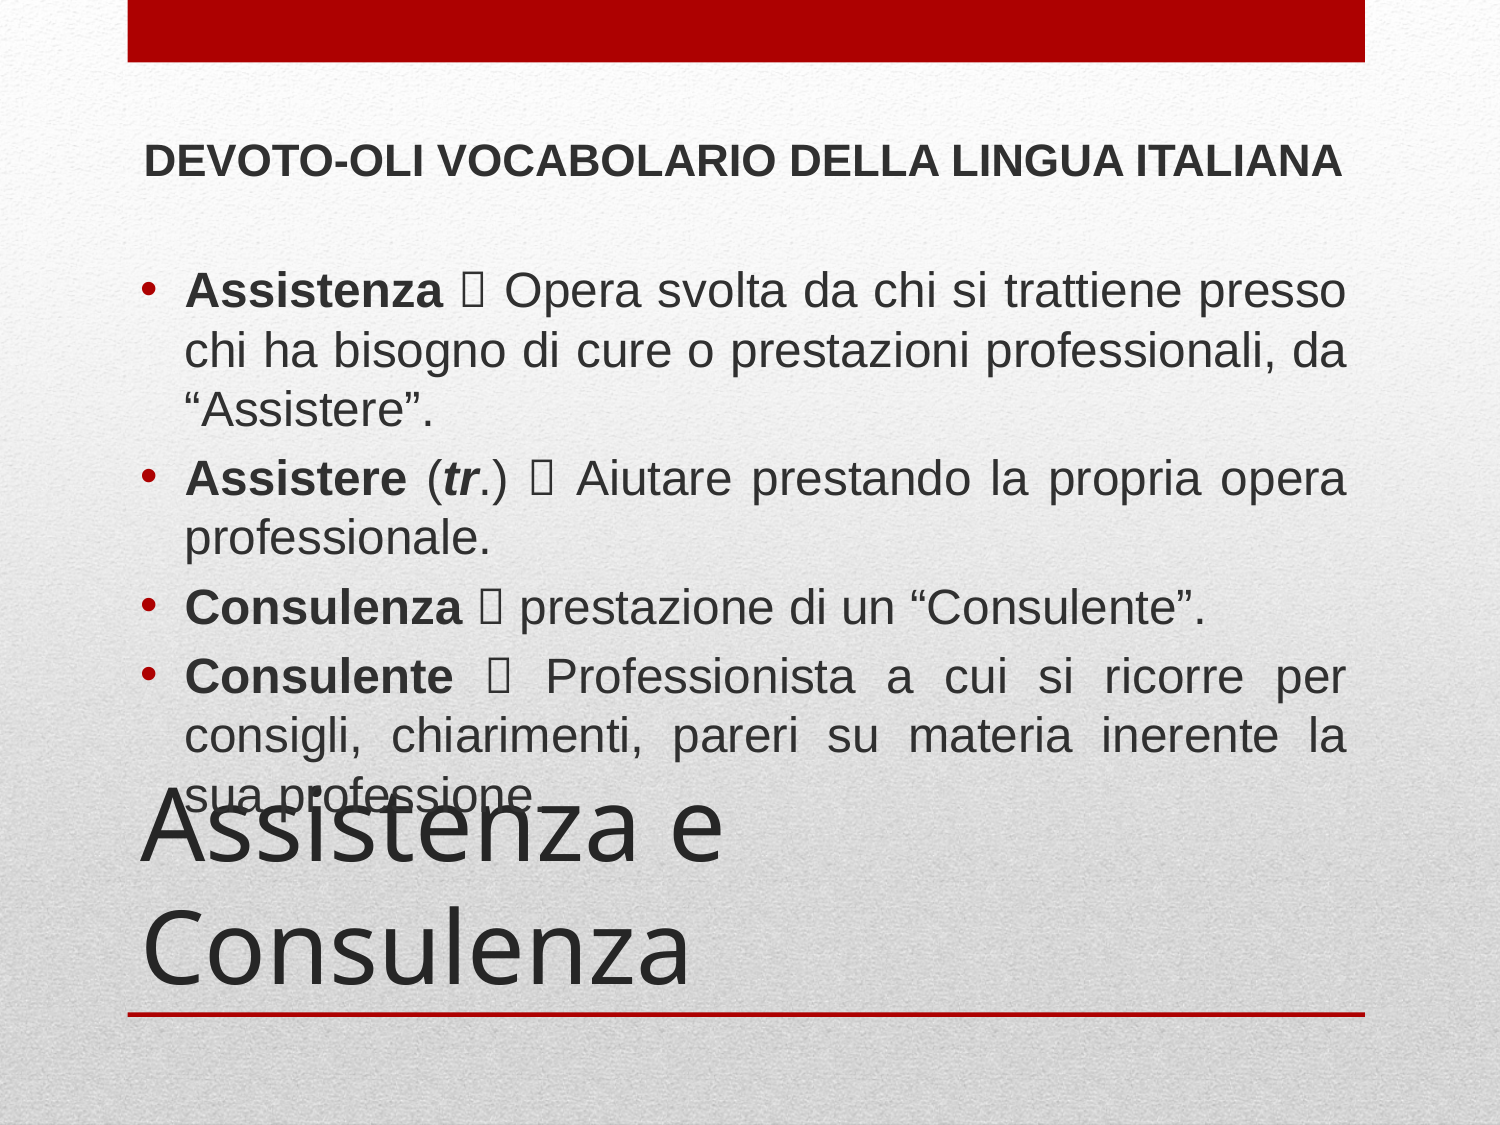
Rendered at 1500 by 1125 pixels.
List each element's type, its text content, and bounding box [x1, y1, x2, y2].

title Assistenza e Consulenza [125, 841, 1238, 1013]
list DEVOTO-OLI VOCABOLARIO DELLA LINGUA ITALIANA Assistenza  Opera svolta da chi si trattiene presso chi ha bisogno di cure o prestazioni professionali, da “Assistere”. Assistere (tr.)  Aiutare prestando la propria opera professionale. Consulenza  prestazione di un “Consulente”. Consulente  Professionista a cui si ricorre per consigli, chiarimenti, pareri su materia inerente la sua professione. [125, 112, 1363, 841]
